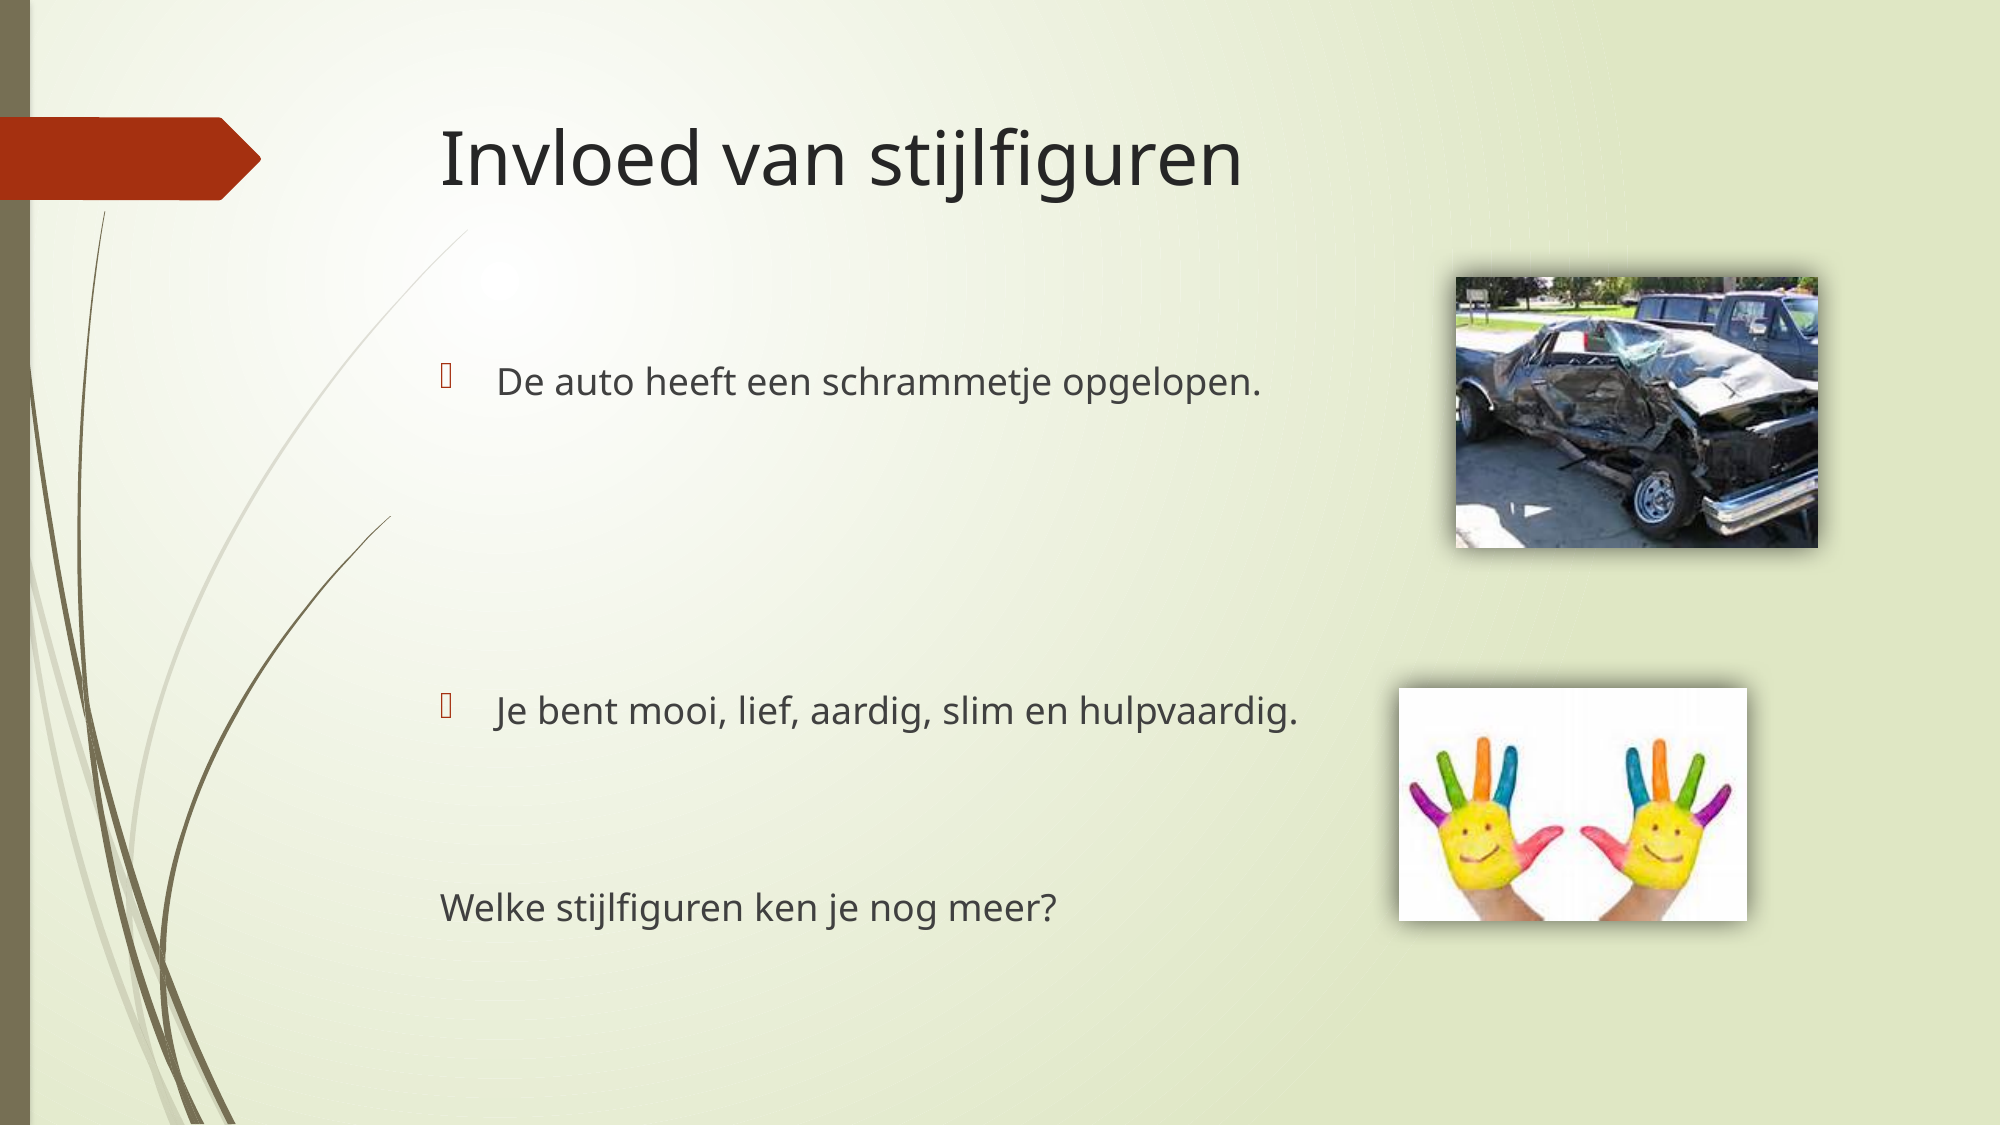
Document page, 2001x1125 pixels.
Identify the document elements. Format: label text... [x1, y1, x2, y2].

list De auto heeft een schrammetje opgelopen. Je bent mooi, lief, aardig, slim en hulpvaardig. Welke stijlfiguren ken je nog meer? [424, 350, 1888, 970]
picture [1455, 276, 1818, 548]
picture [1399, 688, 1747, 921]
title Invloed van stijlfiguren [425, 102, 1888, 313]
